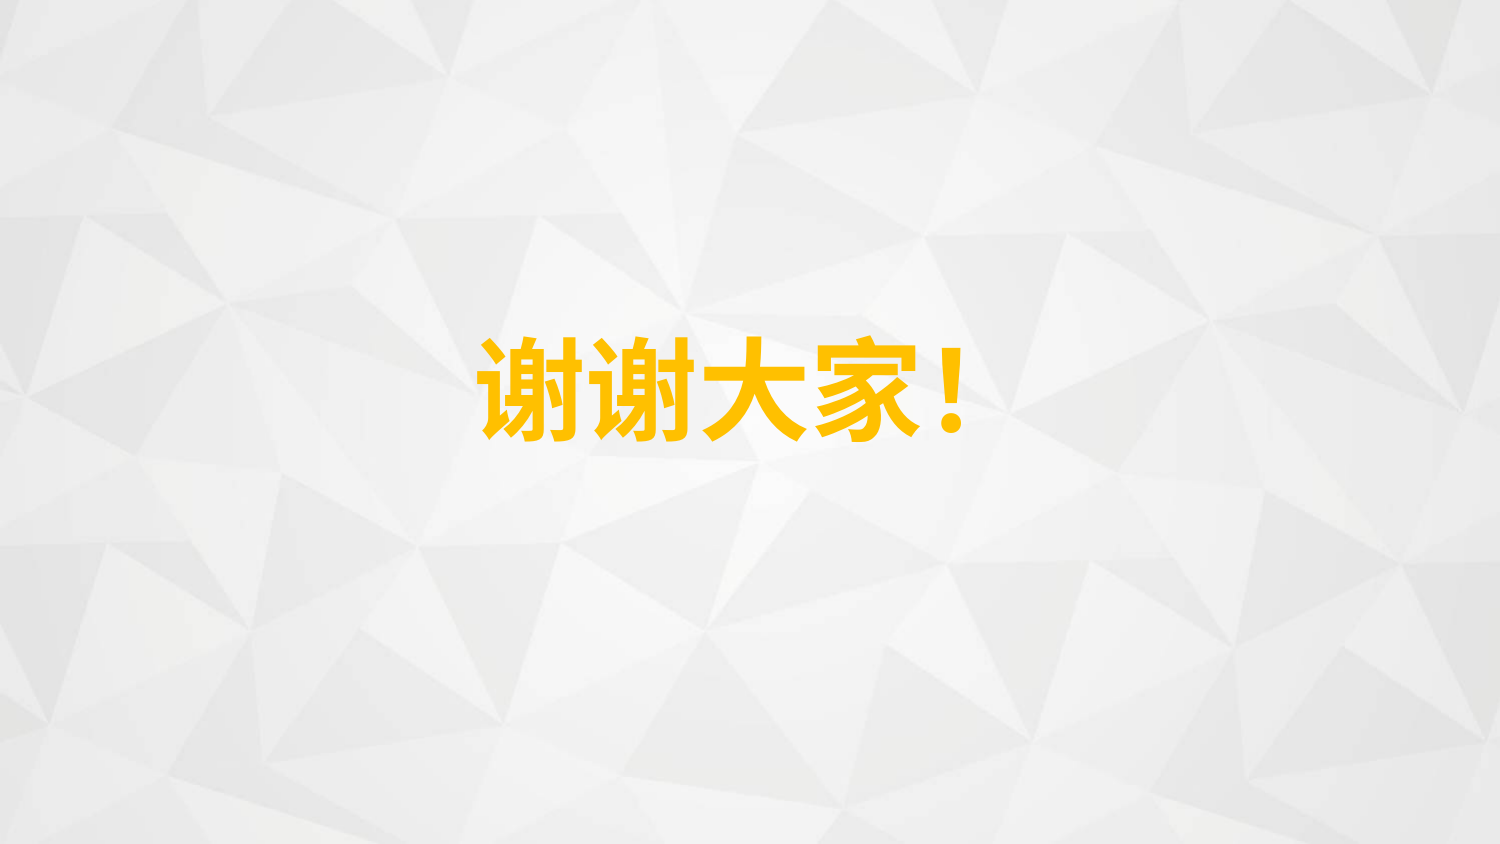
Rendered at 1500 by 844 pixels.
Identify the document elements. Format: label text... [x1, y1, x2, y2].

picture [0, 0, 1500, 844]
text_box 谢谢大家！ [458, 312, 1051, 463]
